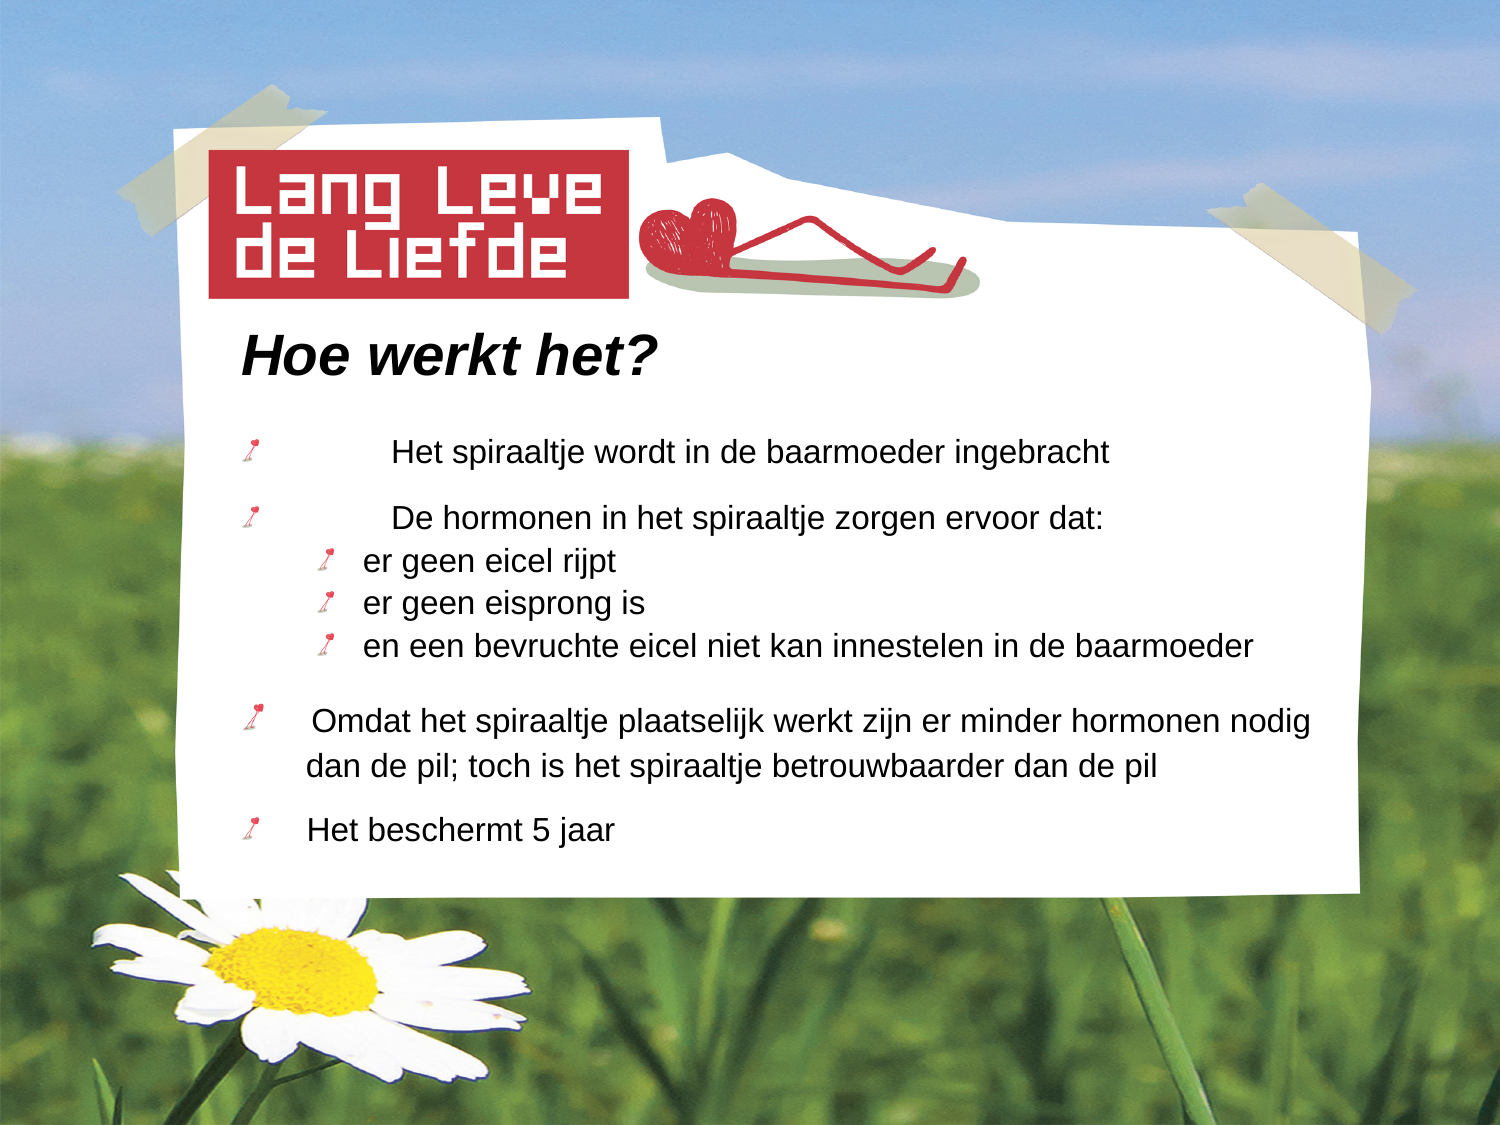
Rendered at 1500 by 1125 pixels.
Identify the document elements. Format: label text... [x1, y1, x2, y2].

list Hoe werkt het? Het spiraaltje wordt in de baarmoeder ingebracht De hormonen in het spiraaltje zorgen ervoor dat: er geen eicel rijpt er geen eisprong is en een bevruchte eicel niet kan innestelen in de baarmoeder Omdat het spiraaltje plaatselijk werkt zijn er minder hormonen nodig dan de pil; toch is het spiraaltje betrouwbaarder dan de pil Het beschermt 5 jaar [225, 317, 1369, 911]
picture [0, 0, 1500, 1125]
